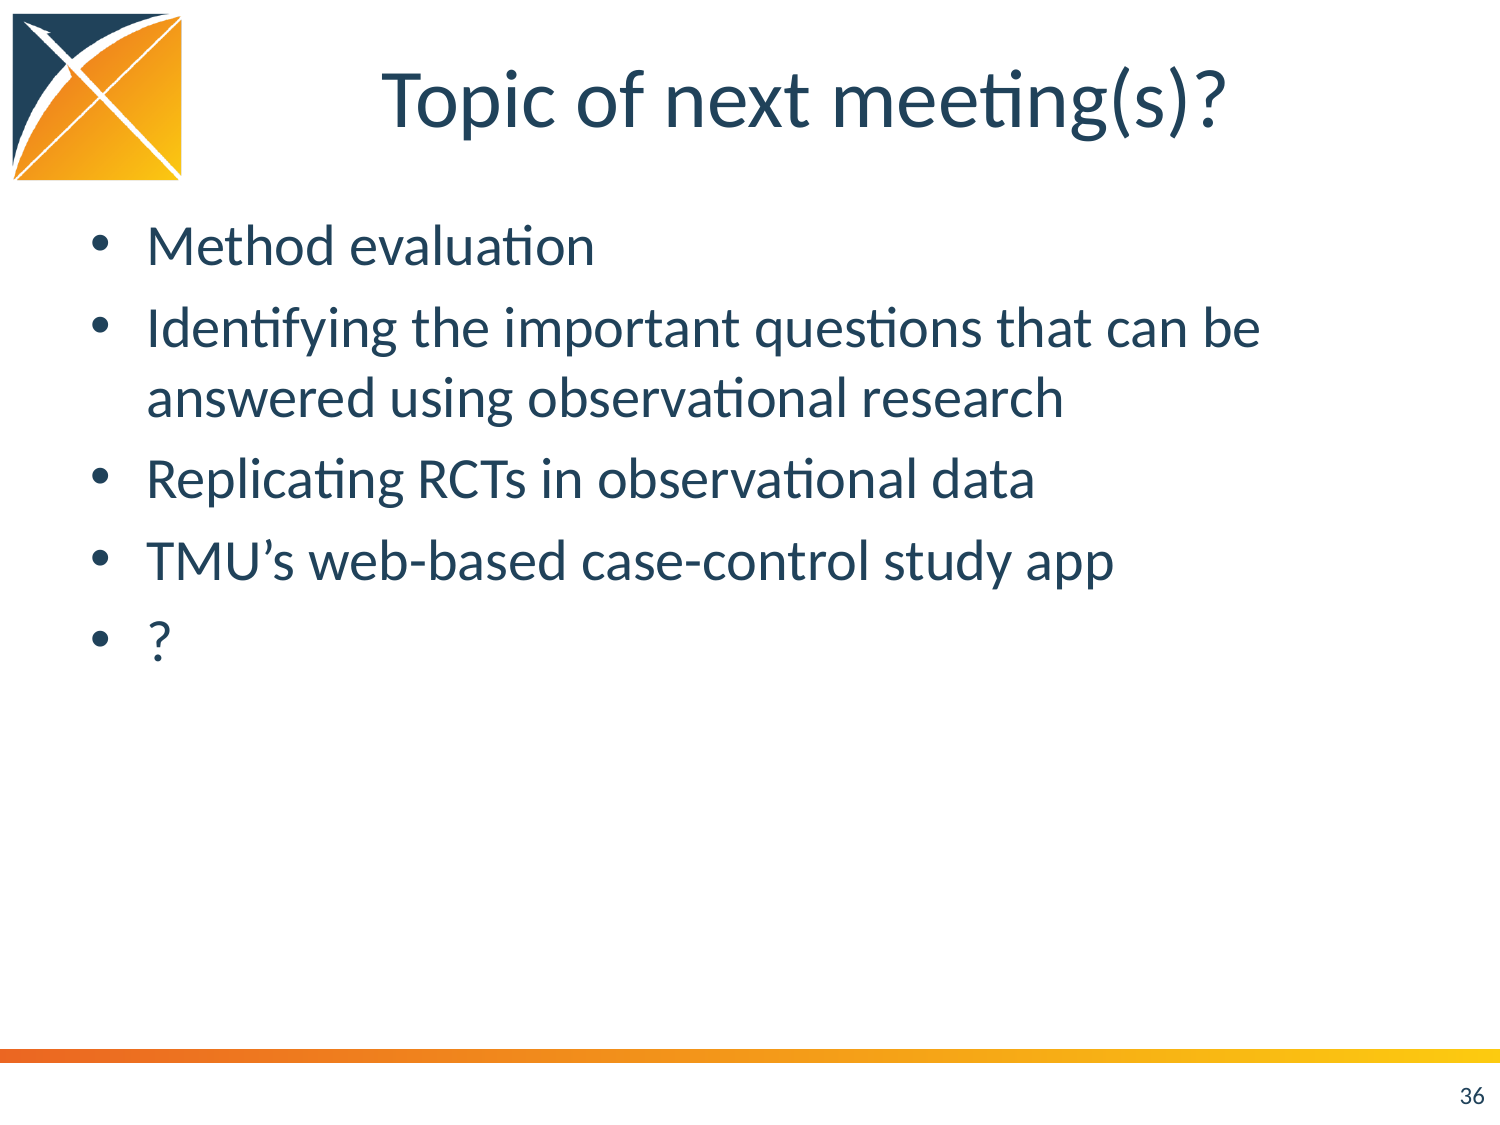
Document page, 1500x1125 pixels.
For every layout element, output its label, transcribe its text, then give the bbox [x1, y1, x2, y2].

list Method evaluation Identifying the important questions that can be answered using observational research Replicating RCTs in observational data TMU’s web-based case-control study app ? [75, 200, 1425, 1005]
slide_number 36 [1149, 1065, 1500, 1125]
picture [0, 0, 206, 200]
title Topic of next meeting(s)? [187, 24, 1425, 163]
